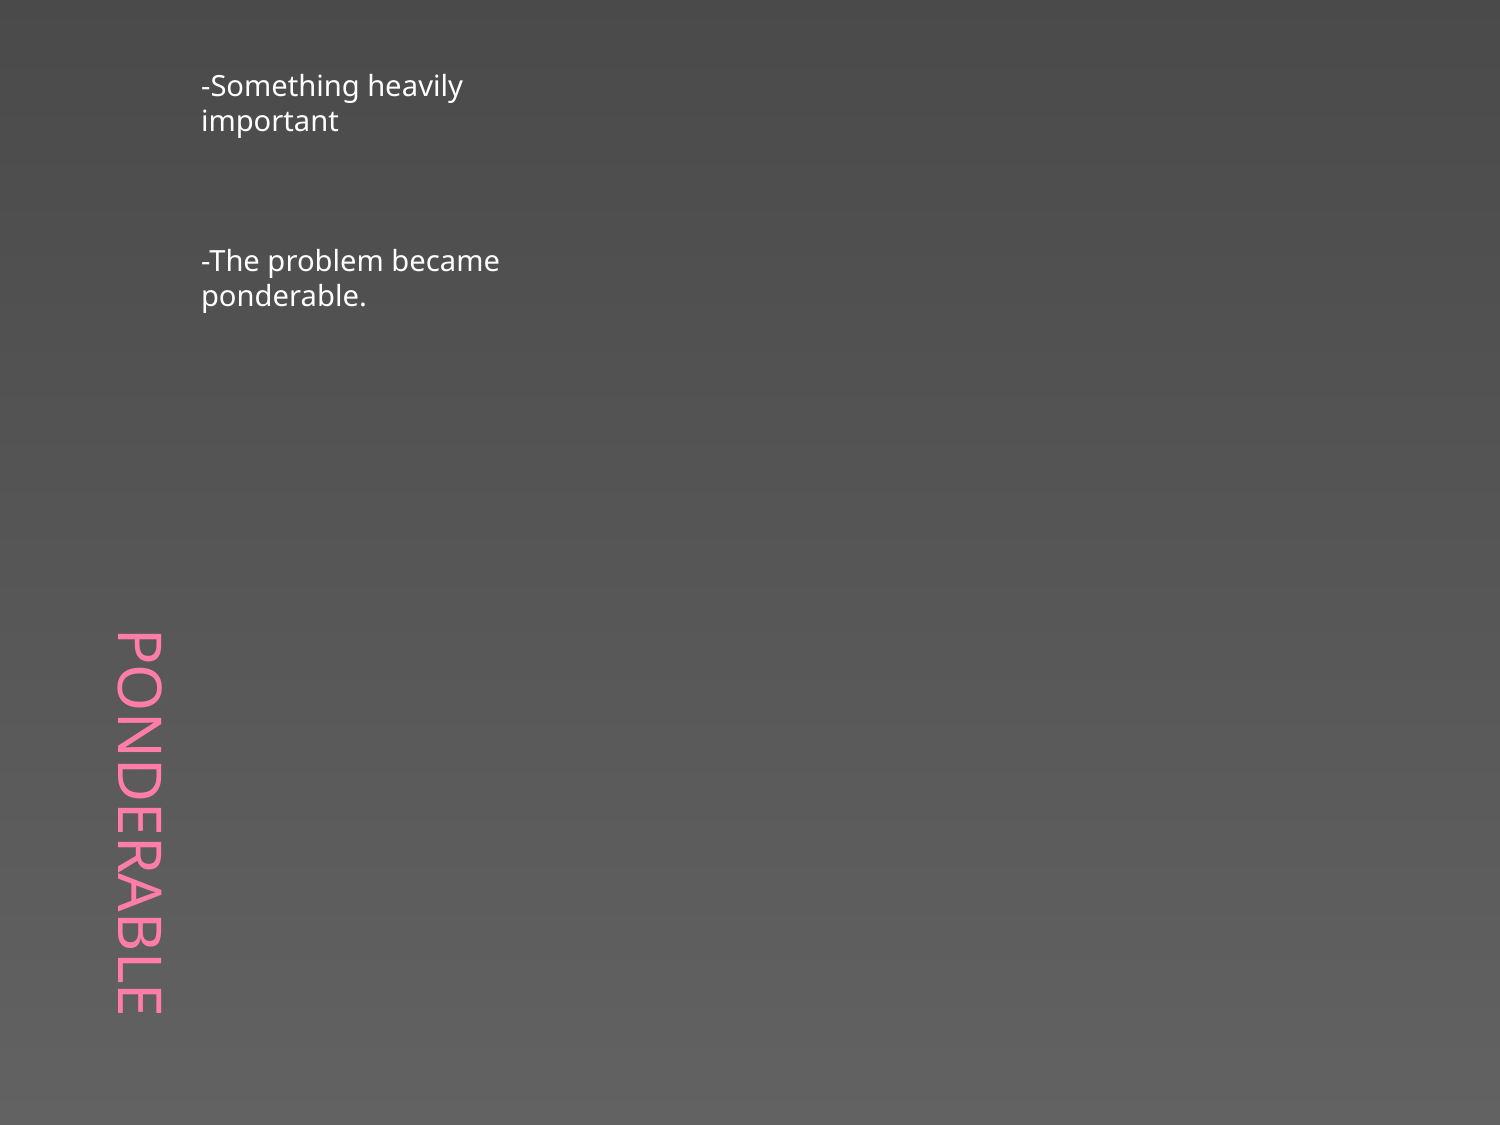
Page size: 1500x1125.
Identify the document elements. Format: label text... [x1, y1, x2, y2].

list -Something heavily important -The problem became ponderable. [186, 60, 587, 1036]
title ponderable [36, 60, 186, 1036]
